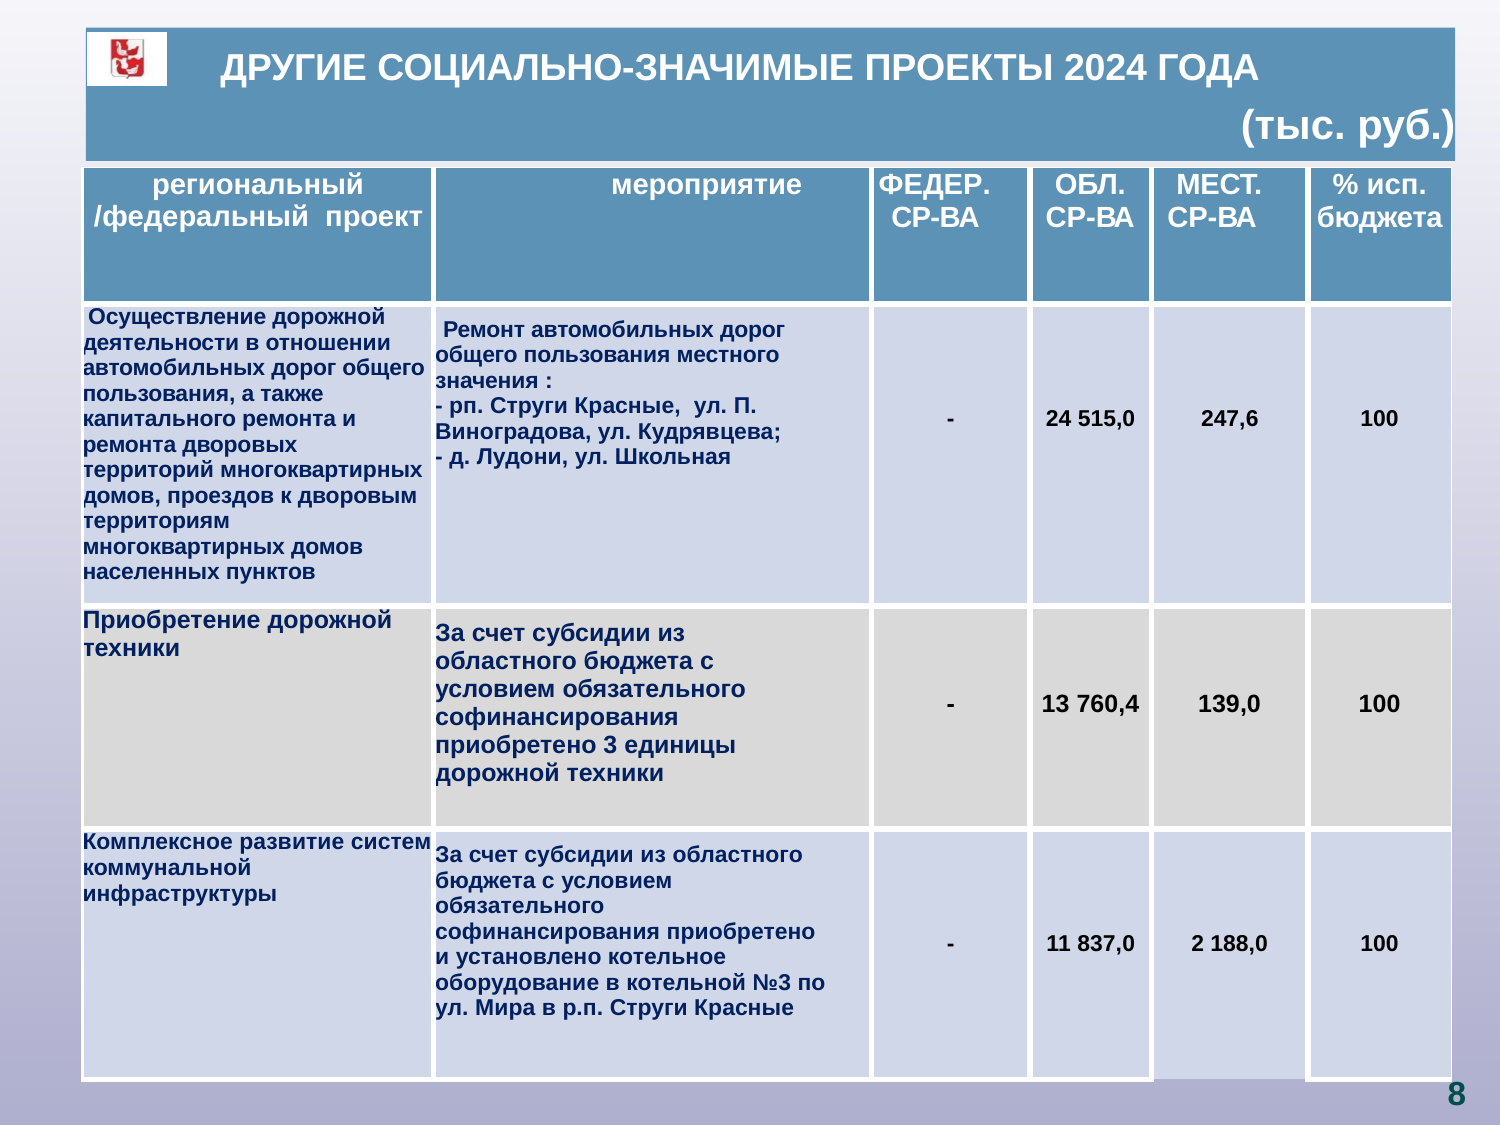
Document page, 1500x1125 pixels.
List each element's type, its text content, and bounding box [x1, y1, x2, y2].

table_cell За счет субсидии из областного бюджета с условием обязательного софинансирования приобретено 3 единицы дорожной техники [436, 609, 869, 826]
text_box (тыс. руб.) [1238, 95, 1461, 148]
title ДРУГИЕ СОЦИАЛЬНО-ЗНАЧИМЫЕ ПРОЕКТЫ 2024 ГОДА [218, 41, 1333, 167]
table_cell 139,0 [1154, 609, 1305, 826]
table_cell 13 760,4 [1033, 609, 1149, 826]
table_cell 100 [1311, 609, 1451, 826]
table_header За счет субсидии из областного бюджета с условием обязательного софинансирования приобретено и установлено котельное оборудование в котельной №3 по ул. Мира в р.п. Струги Красные [436, 832, 869, 1077]
table_cell - [874, 307, 1027, 603]
table_header ФЕДЕР. СР-ВА [874, 168, 1027, 301]
picture [87, 32, 167, 86]
table_header мероприятие [436, 168, 869, 301]
table_cell Приобретение дорожной техники [84, 609, 431, 826]
table_header МЕСТ. СР-ВА [1154, 168, 1305, 301]
table_header ОБЛ. СР-ВА [1033, 168, 1149, 301]
table_cell 247,6 [1154, 307, 1305, 603]
table_header % исп. бюджета [1311, 168, 1451, 301]
table_cell Осуществление дорожной деятельности в отношении автомобильных дорог общего пользования, а также капитального ремонта и ремонта дворовых территорий многоквартирных домов, проездов к дворовым территориям многоквартирных домов населенных пунктов [84, 307, 431, 603]
table_cell 100 [1311, 307, 1451, 603]
text_box 8 [1445, 1070, 1487, 1113]
table_header 11 837,0 [1033, 832, 1149, 1077]
table_cell 24 515,0 [1033, 307, 1149, 603]
table_header 100 [1311, 832, 1451, 1077]
table_header 2 188,0 [1154, 832, 1305, 1079]
table_cell Ремонт автомобильных дорог общего пользования местного значения : - рп. Струги Красные, ул. П. Виноградова, ул. Кудрявцева; - д. Лудони, ул. Школьная [436, 307, 869, 603]
text_box [85, 27, 1456, 161]
table_cell - [874, 609, 1027, 826]
table_header региональный /федеральный проект [84, 168, 431, 301]
table_header Комплексное развитие систем коммунальной инфраструктуры [84, 832, 431, 1077]
table_header - [874, 832, 1027, 1077]
